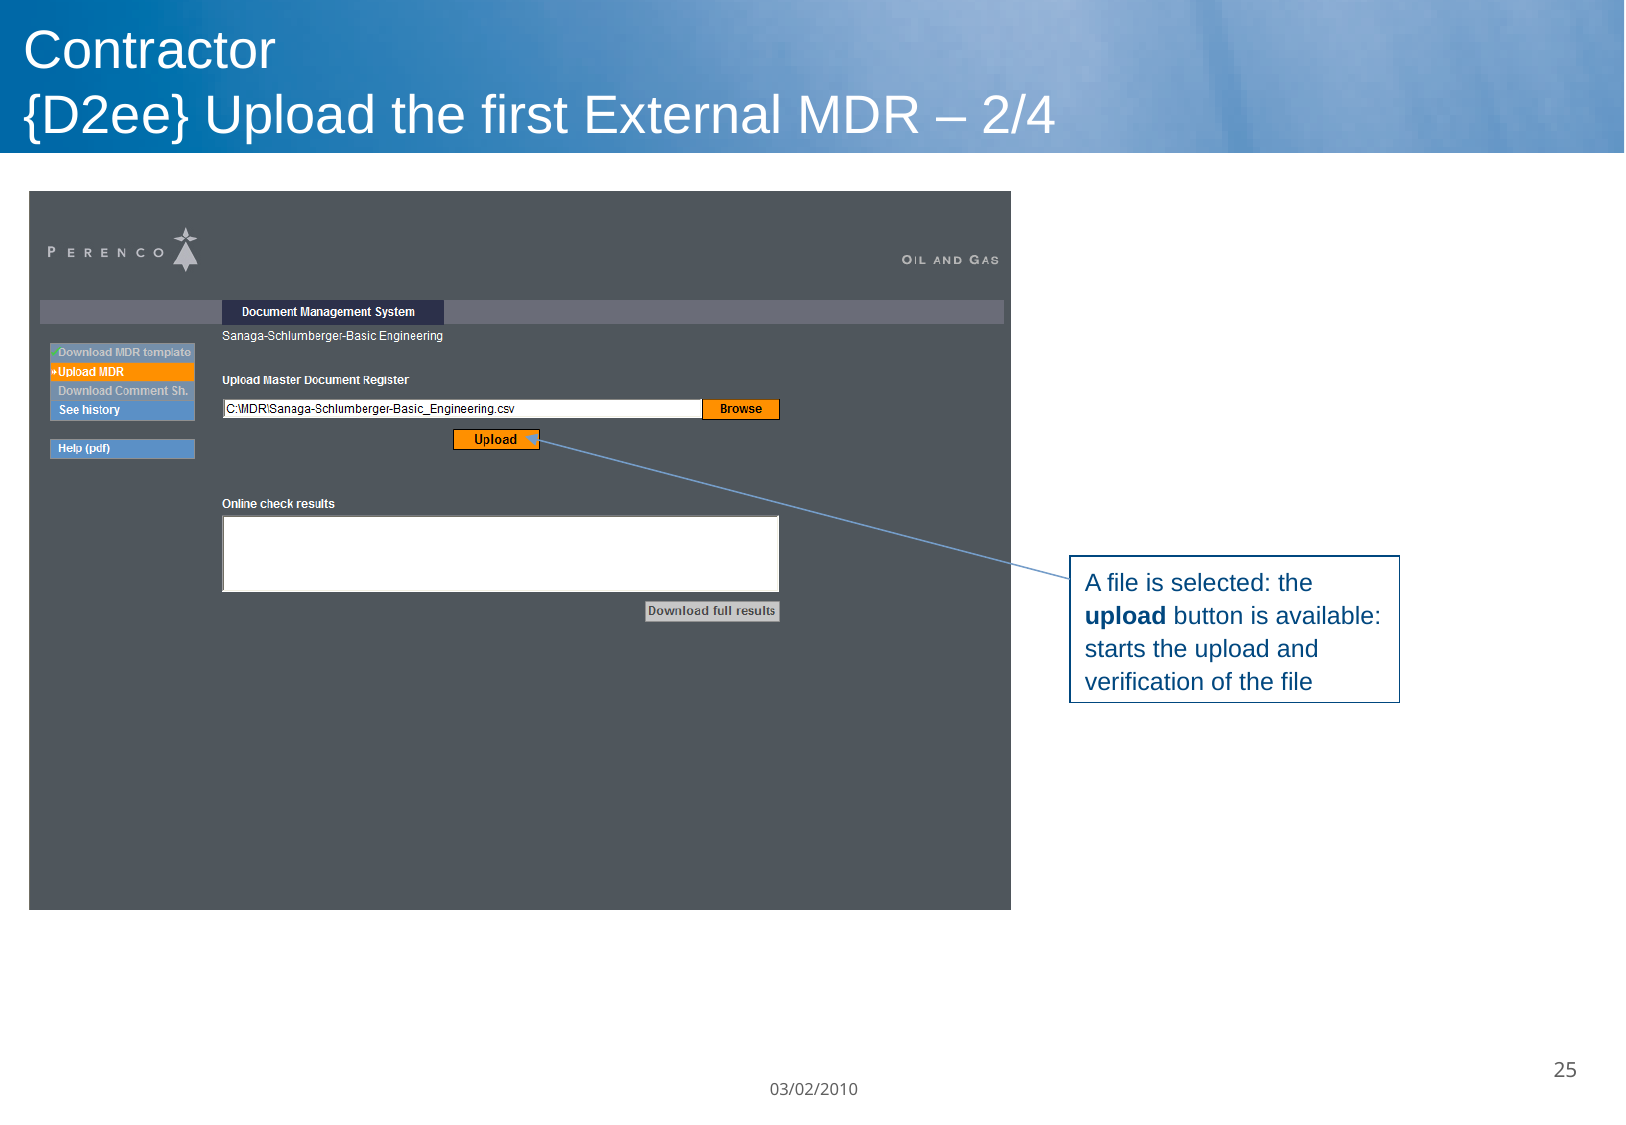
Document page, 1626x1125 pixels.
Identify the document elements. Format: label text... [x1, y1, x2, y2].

title Contractor {D2ee} Upload the first External MDR – 2/4 [0, 0, 1625, 153]
picture [29, 190, 1011, 911]
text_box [524, 436, 1071, 580]
slide_number 25 [0, 1049, 1593, 1093]
footer 03/02/2010 [14, 1070, 1615, 1104]
text_box A file is selected: the upload button is available: starts the upload and verification of the file [1070, 556, 1400, 703]
